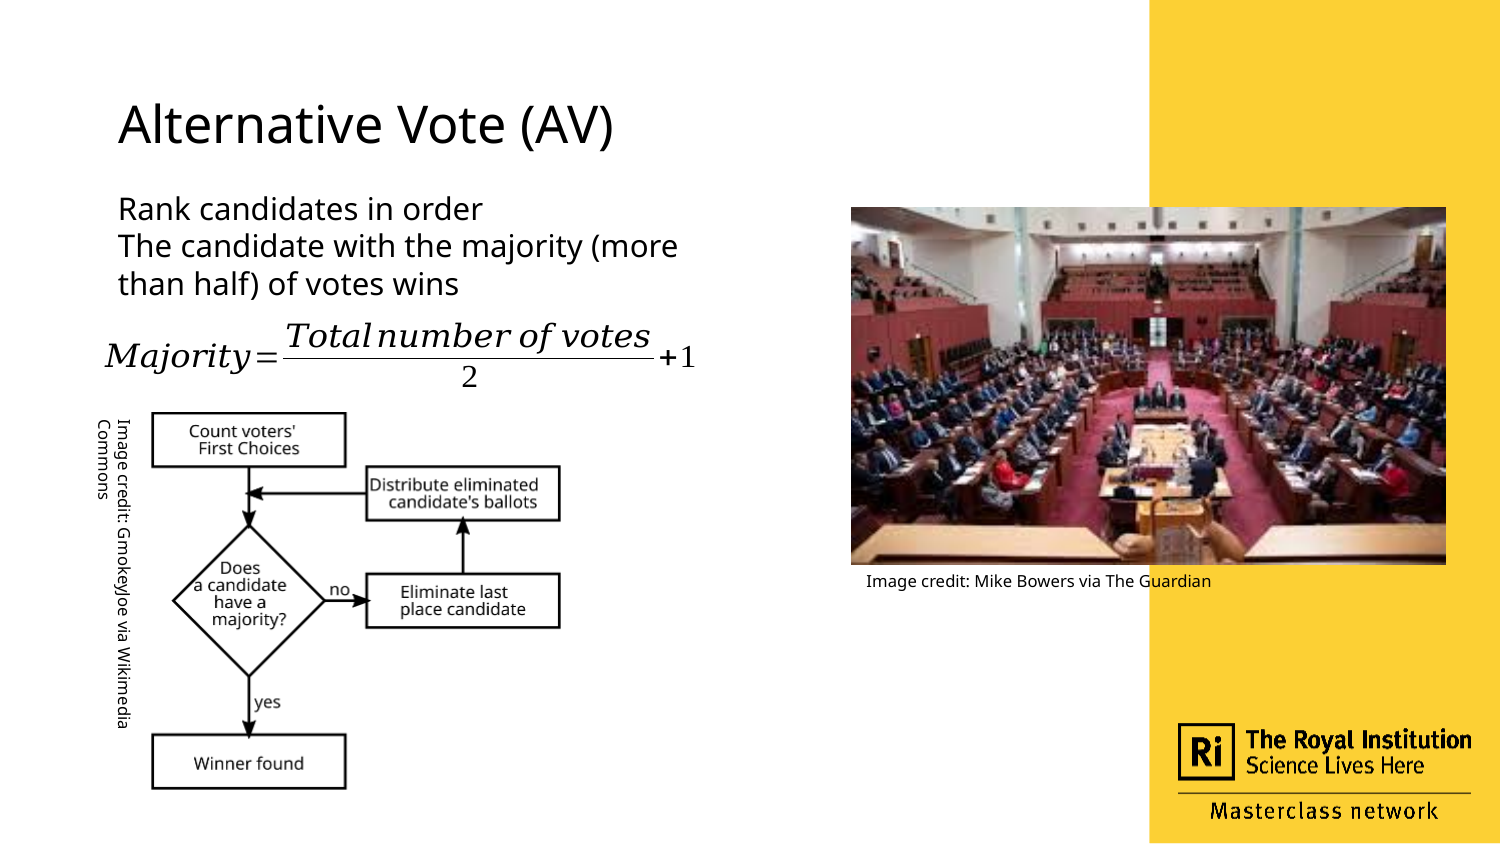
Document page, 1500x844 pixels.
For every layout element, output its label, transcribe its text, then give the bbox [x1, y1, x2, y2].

text_box Image credit: GmokeyJoe via Wikimedia Commons [87, 405, 143, 793]
text_box Image credit: Mike Bowers via The Guardian [851, 565, 1240, 599]
picture [142, 412, 574, 799]
picture [851, 207, 1446, 565]
text_box Rank candidates in order The candidate with the majority (more than half) of votes wins [103, 181, 697, 496]
picture [1149, 702, 1500, 844]
title Alternative Vote (AV) [103, 44, 1397, 208]
